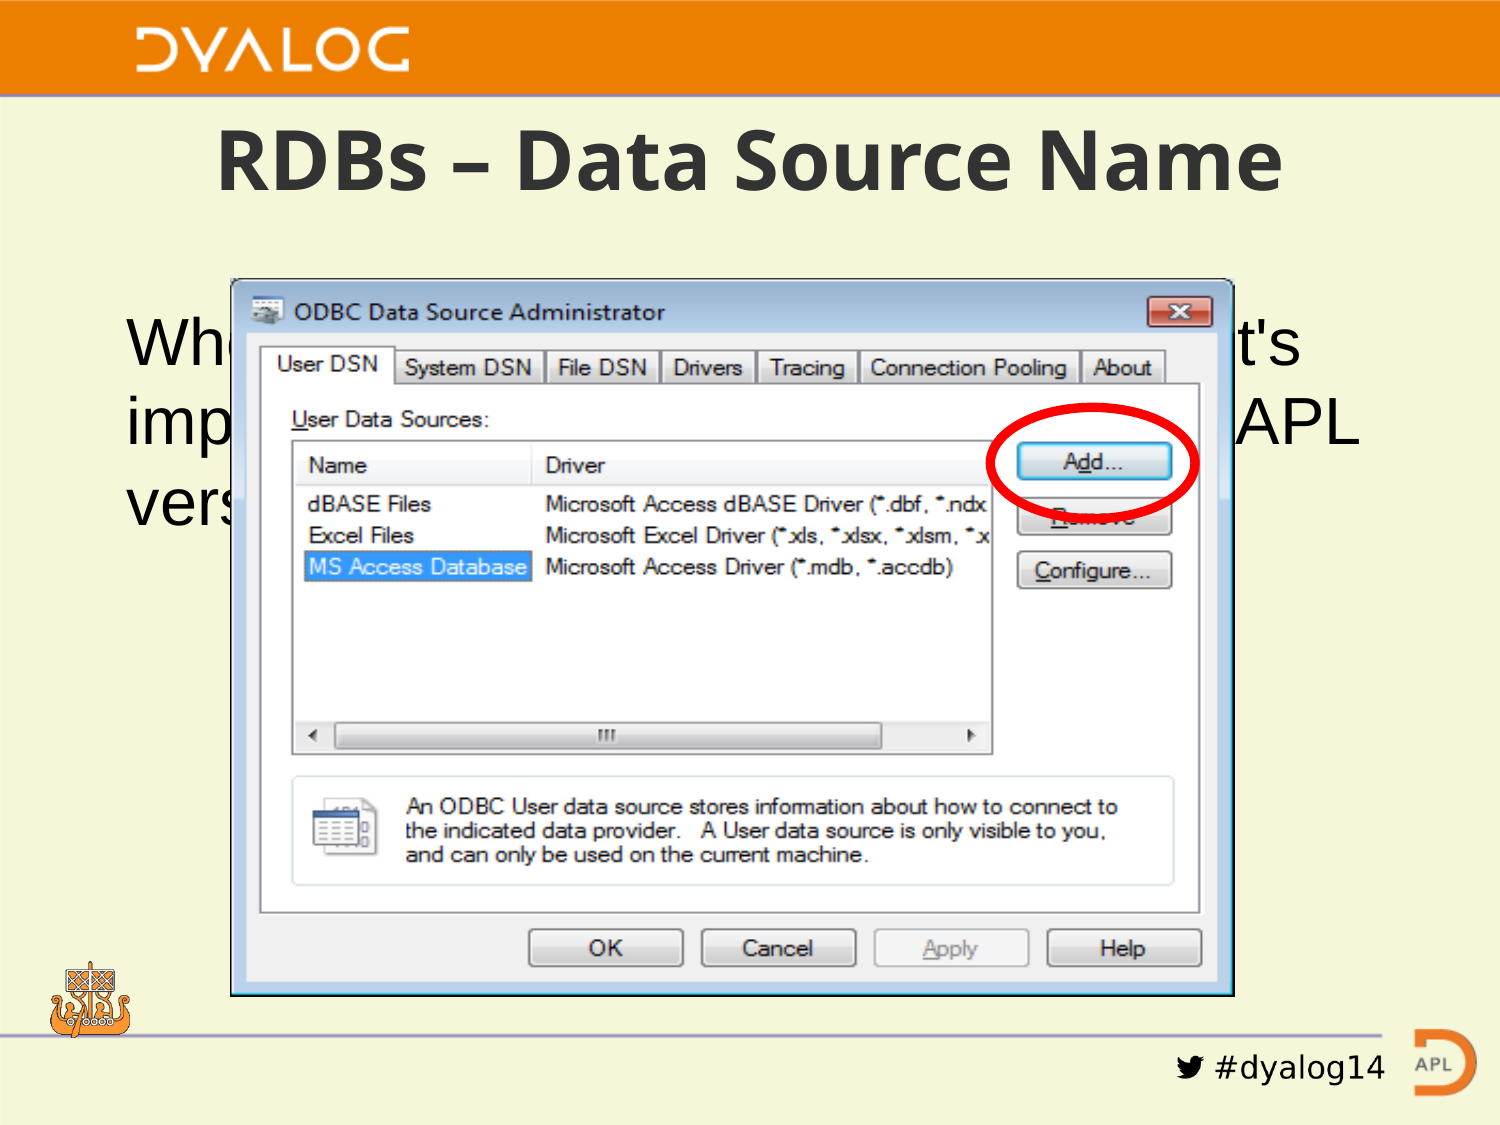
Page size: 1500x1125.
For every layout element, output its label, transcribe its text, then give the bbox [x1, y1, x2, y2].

subtitle When defining ODBC Data Sources, it's important to match the driver with the APL version (32 or 64 bit). [1238, 291, 1388, 1000]
subtitle When defining ODBC Data Sources, it's important to match the driver with the APL version (32 or 64 bit). [112, 291, 225, 1000]
title RDBs – Data Source Name [112, 99, 1388, 268]
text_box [229, 278, 1235, 998]
picture [0, 0, 1500, 1125]
